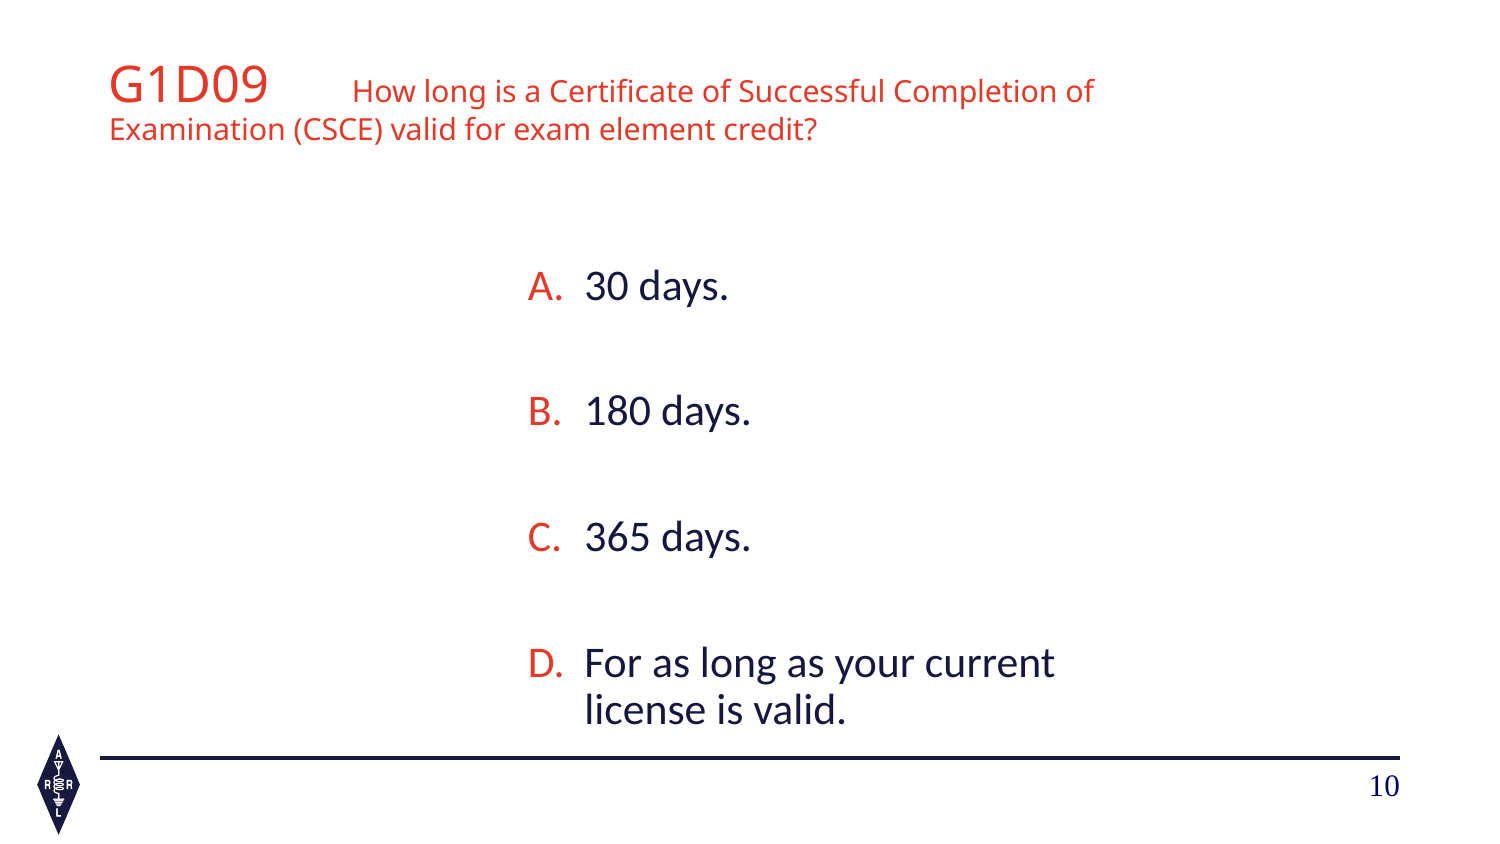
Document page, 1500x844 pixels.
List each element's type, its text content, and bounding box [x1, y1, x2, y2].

title G1D09 How long is a Certificate of Successful Completion of Examination (CSCE) valid for exam element credit? [108, 48, 1352, 156]
list 30 days. 180 days. 365 days. For as long as your current license is valid. [528, 256, 1106, 785]
slide_number 10 [1302, 761, 1400, 807]
picture [37, 734, 80, 835]
